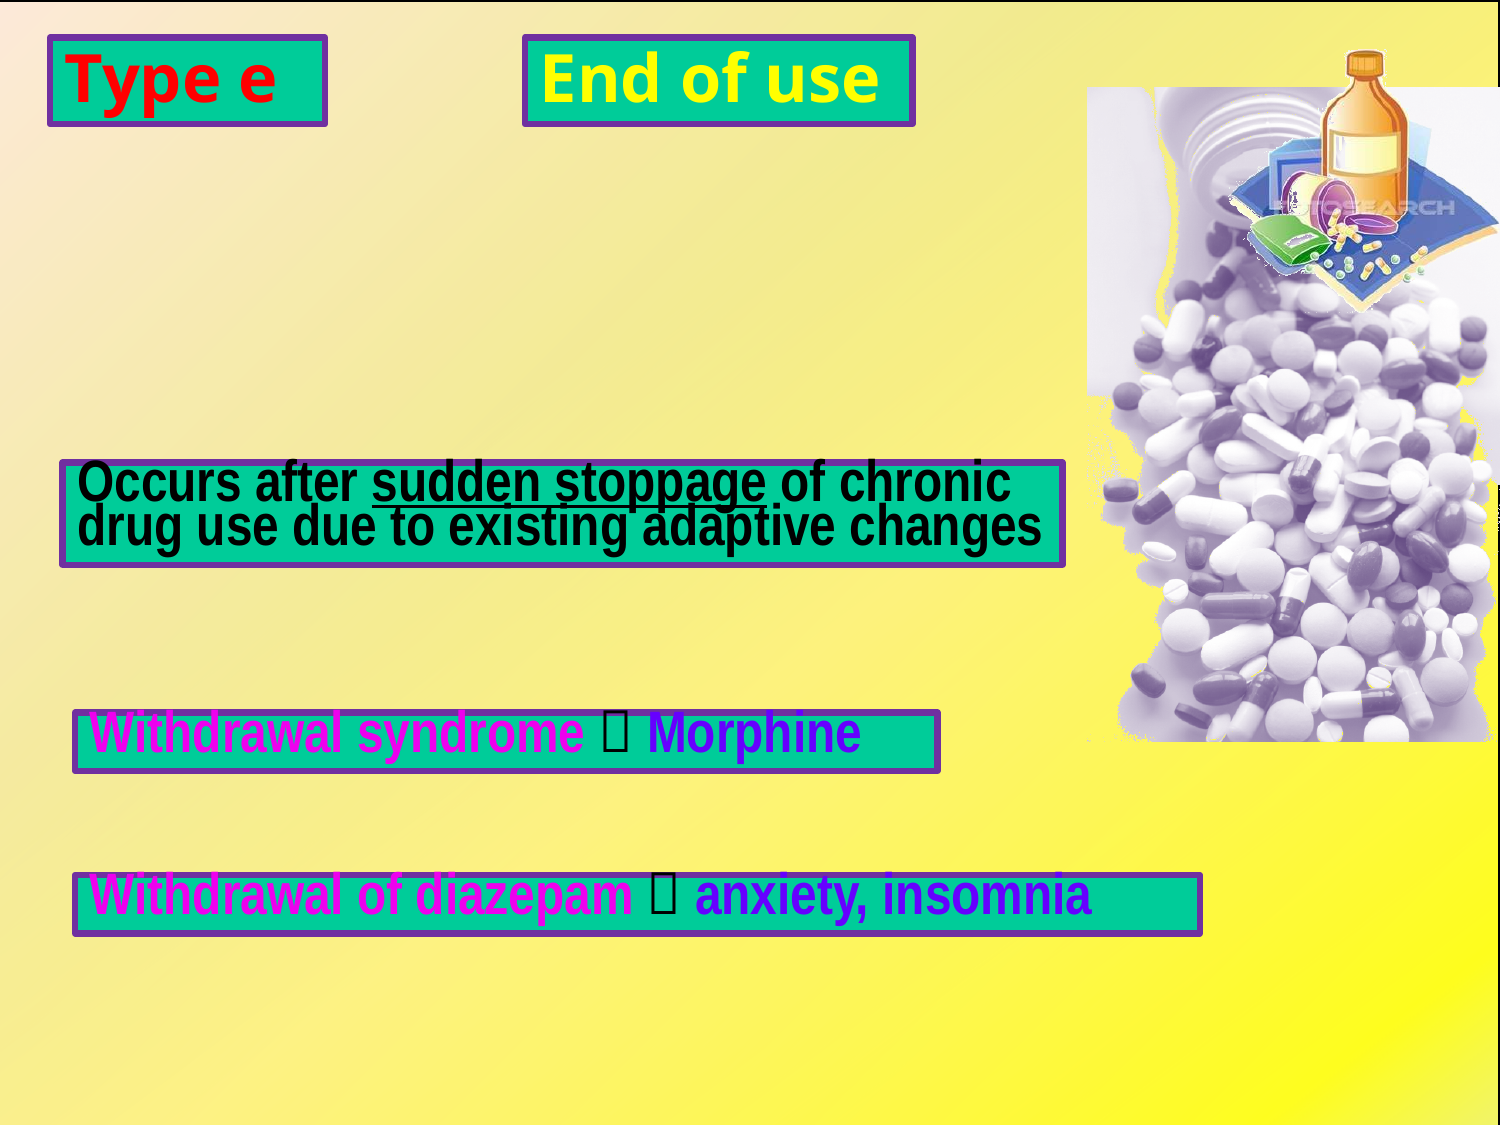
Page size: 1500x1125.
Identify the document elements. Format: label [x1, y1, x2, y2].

picture [1087, 49, 1500, 742]
text_box [0, 0, 1500, 1125]
